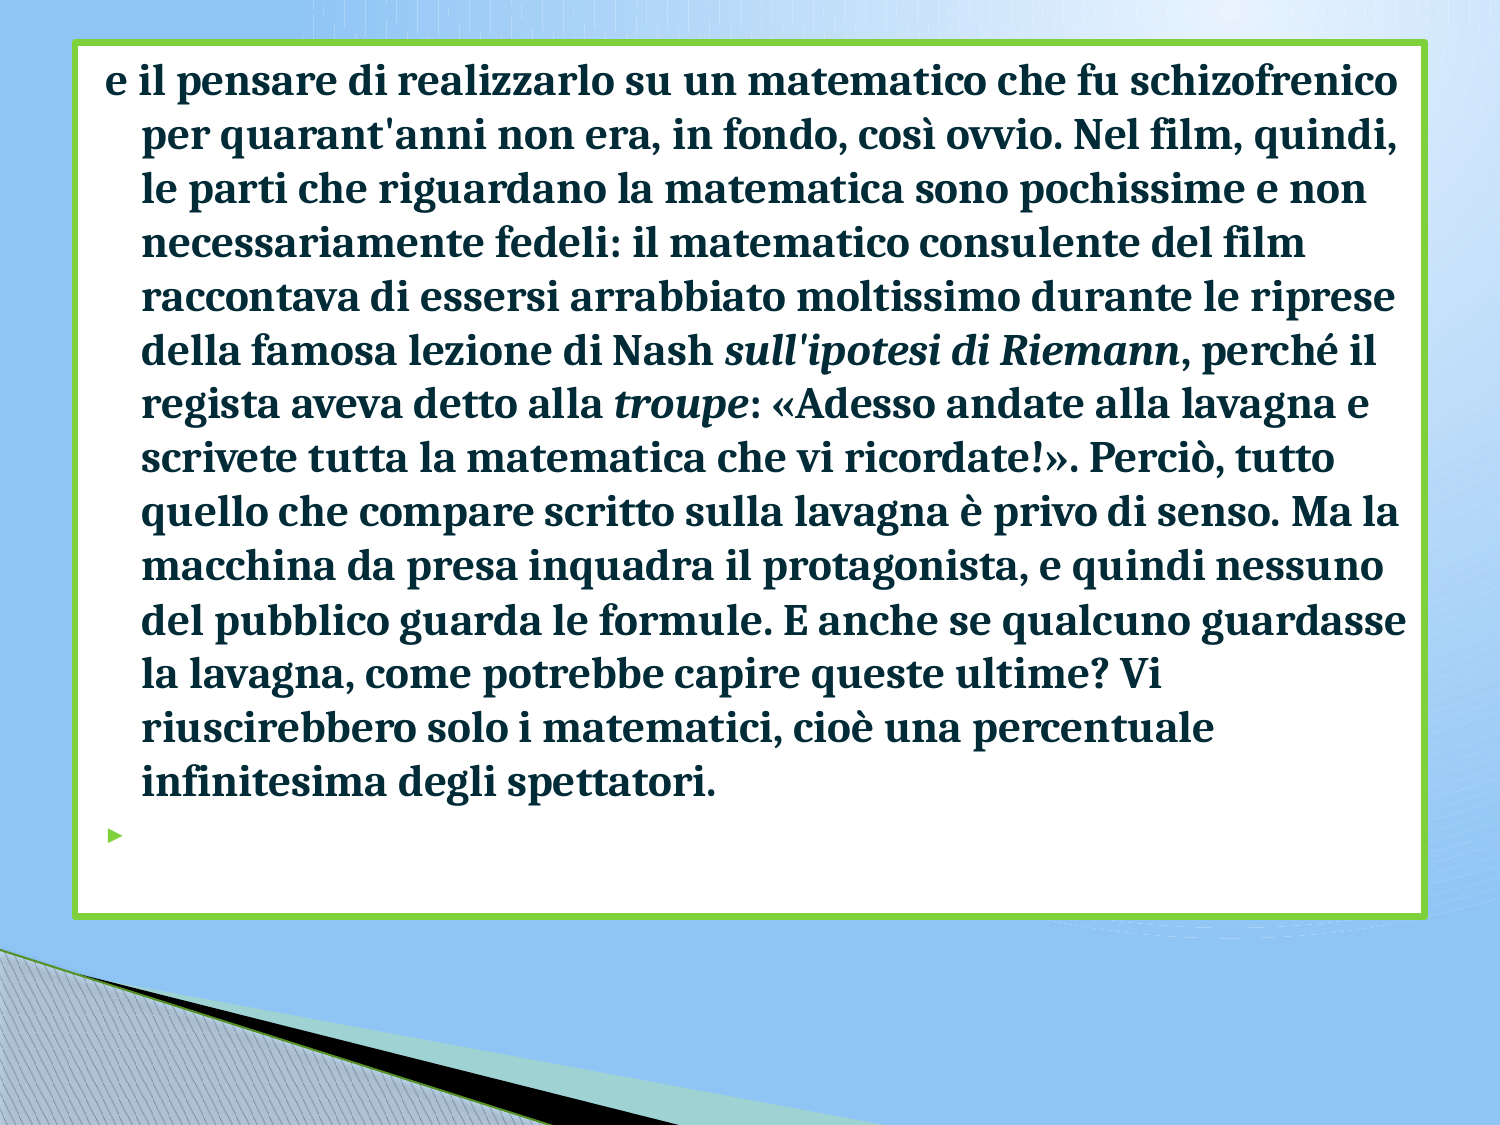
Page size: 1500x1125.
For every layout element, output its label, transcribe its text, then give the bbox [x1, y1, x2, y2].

list e il pensare di realizzarlo su un matematico che fu schizofrenico per quarant'anni non era, in fondo, così ovvio. Nel film, quindi, le parti che riguardano la matematica sono pochissime e non necessariamente fedeli: il matematico consulente del film raccontava di essersi arrabbiato moltissimo durante le riprese della famosa lezione di Nash sull'ipotesi di Riemann, perché il regista aveva detto alla troupe: «Adesso andate alla lavagna e scrivete tutta la matematica che vi ricordate!». Perciò, tutto quello che compare scritto sulla lavagna è privo di senso. Ma la macchina da presa inquadra il protagonista, e quindi nessuno del pubblico guarda le formule. E anche se qualcuno guardasse la lavagna, come potrebbe capire queste ultime? Vi riuscirebbero solo i matematici, cioè una percentuale infinitesima degli spettatori. [72, 39, 1428, 920]
